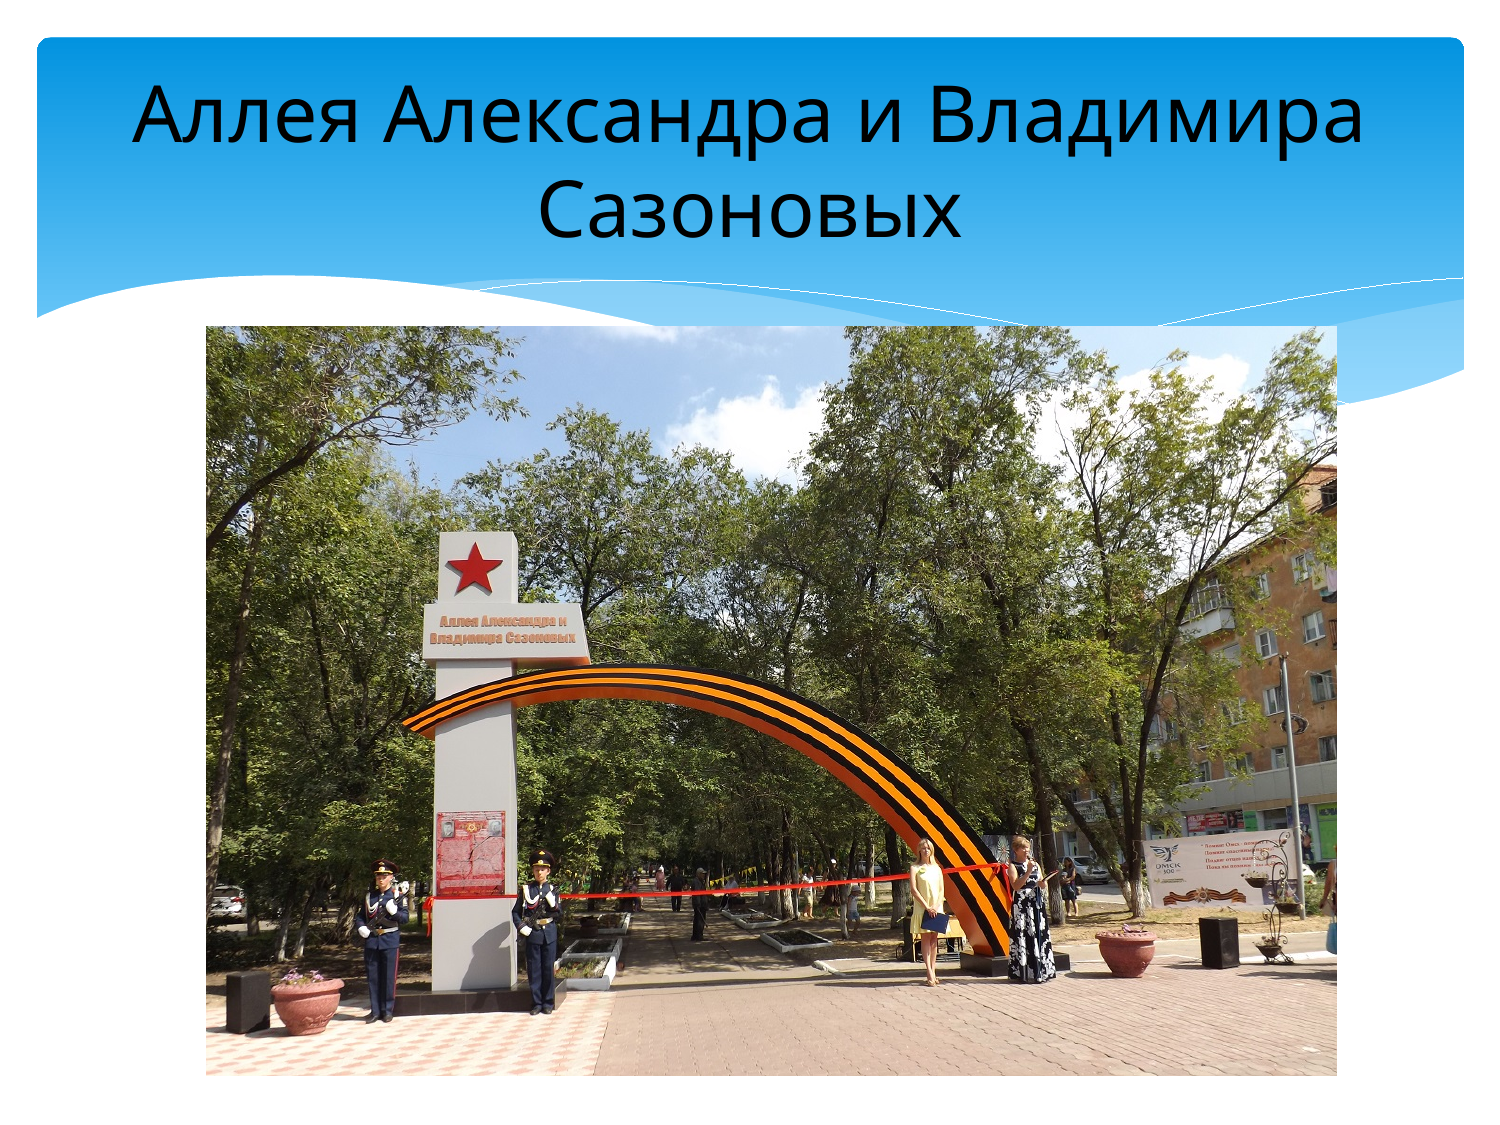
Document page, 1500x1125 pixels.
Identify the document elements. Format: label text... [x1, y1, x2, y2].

title Аллея Александра и Владимира Сазоновых [75, 55, 1425, 261]
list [206, 326, 1337, 1077]
